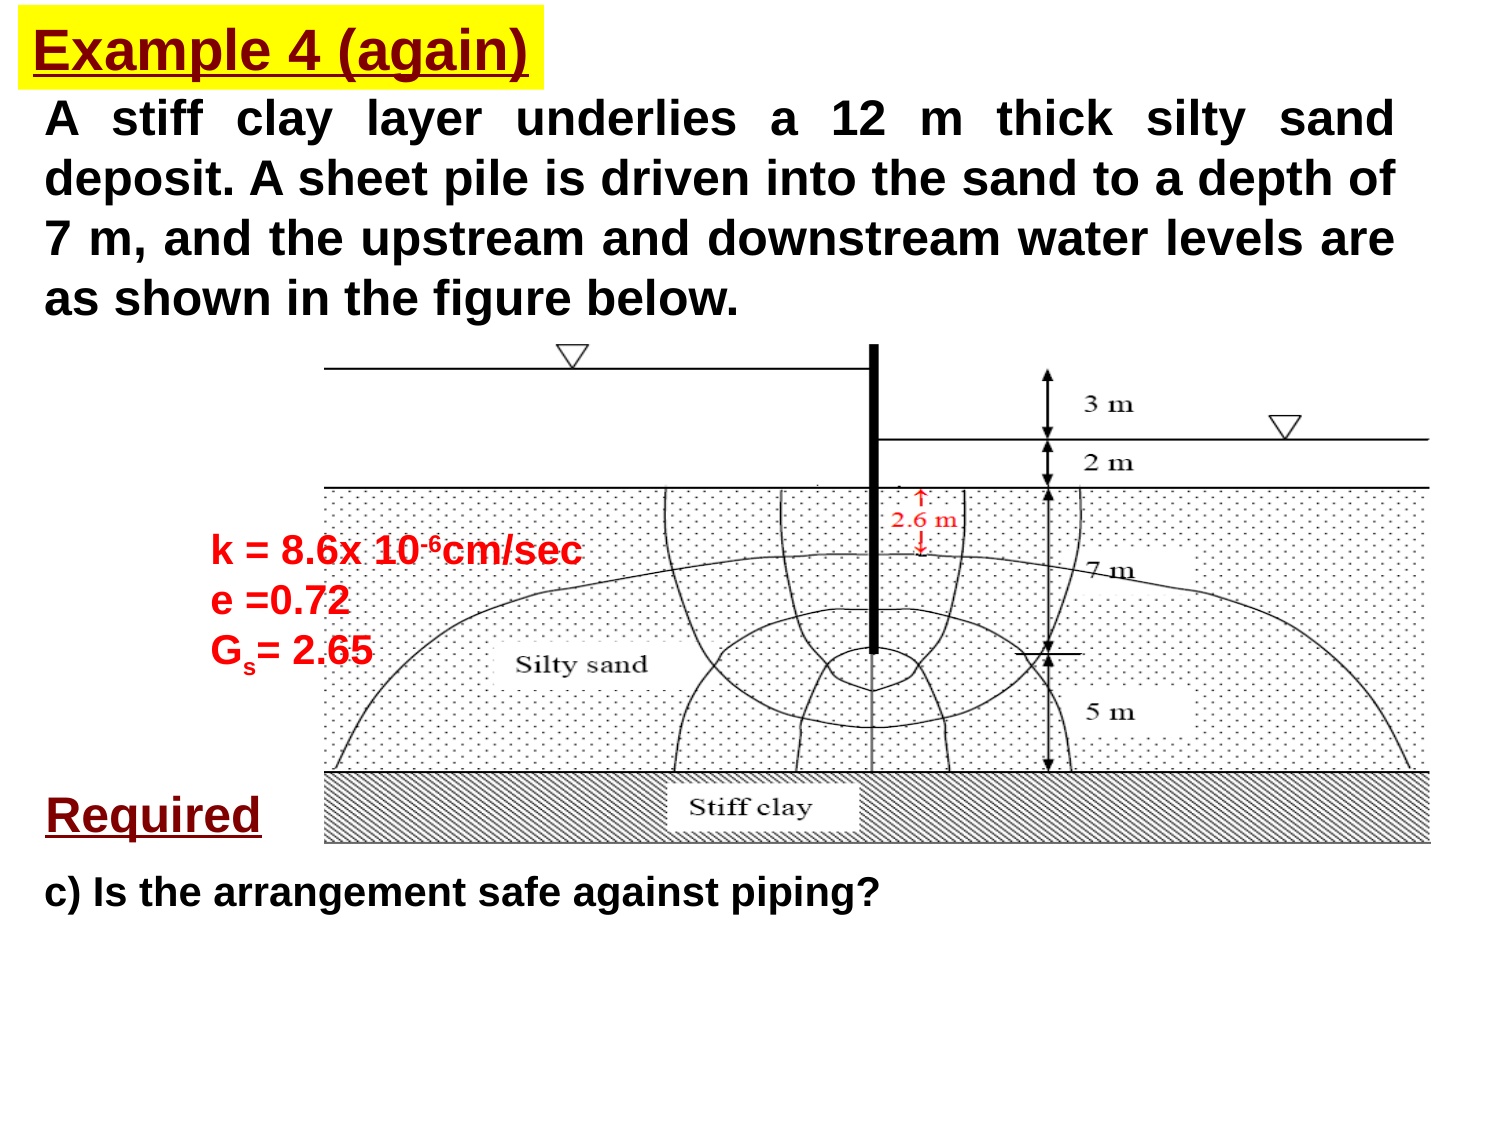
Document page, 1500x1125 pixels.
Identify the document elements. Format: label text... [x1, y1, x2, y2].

text_box Required [30, 774, 277, 850]
picture [324, 338, 1431, 847]
text_box k = 8.6x 10-6cm/sec e =0.72 Gs= 2.65 [195, 515, 319, 688]
text_box A stiff clay layer underlies a 12 m thick silty sand deposit. A sheet pile is driven into the sand to a depth of 7 m, and the upstream and downstream water levels are as shown in the figure below. [29, 78, 1412, 333]
text_box Example 4 (again) [18, 4, 544, 90]
text_box c) Is the arrangement safe against piping? [29, 857, 1412, 923]
